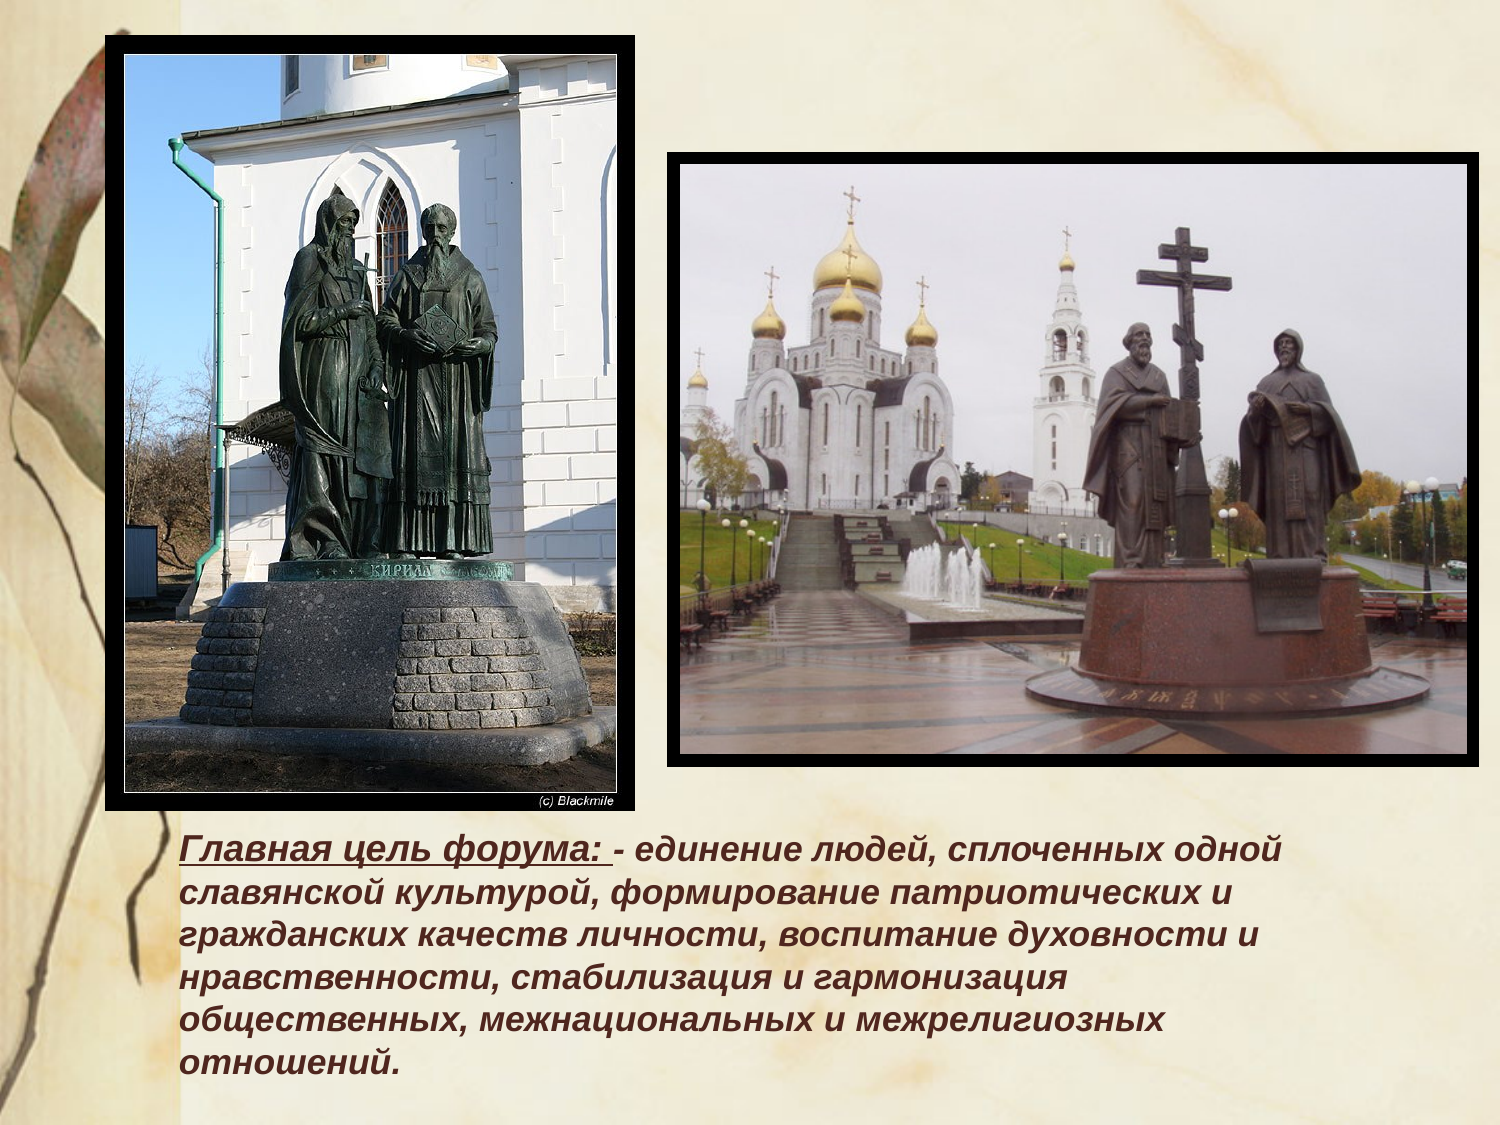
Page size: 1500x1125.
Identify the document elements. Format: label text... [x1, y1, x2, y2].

picture [0, 0, 1500, 1125]
title Главная цель форума: - единение людей, сплоченных одной славянской культурой, формирование патриотических и гражданских качеств личности, воспитание духовности и нравственности, стабилизация и гармонизация общественных, межнациональных и межрелигиозных отношений. [163, 878, 1365, 1067]
